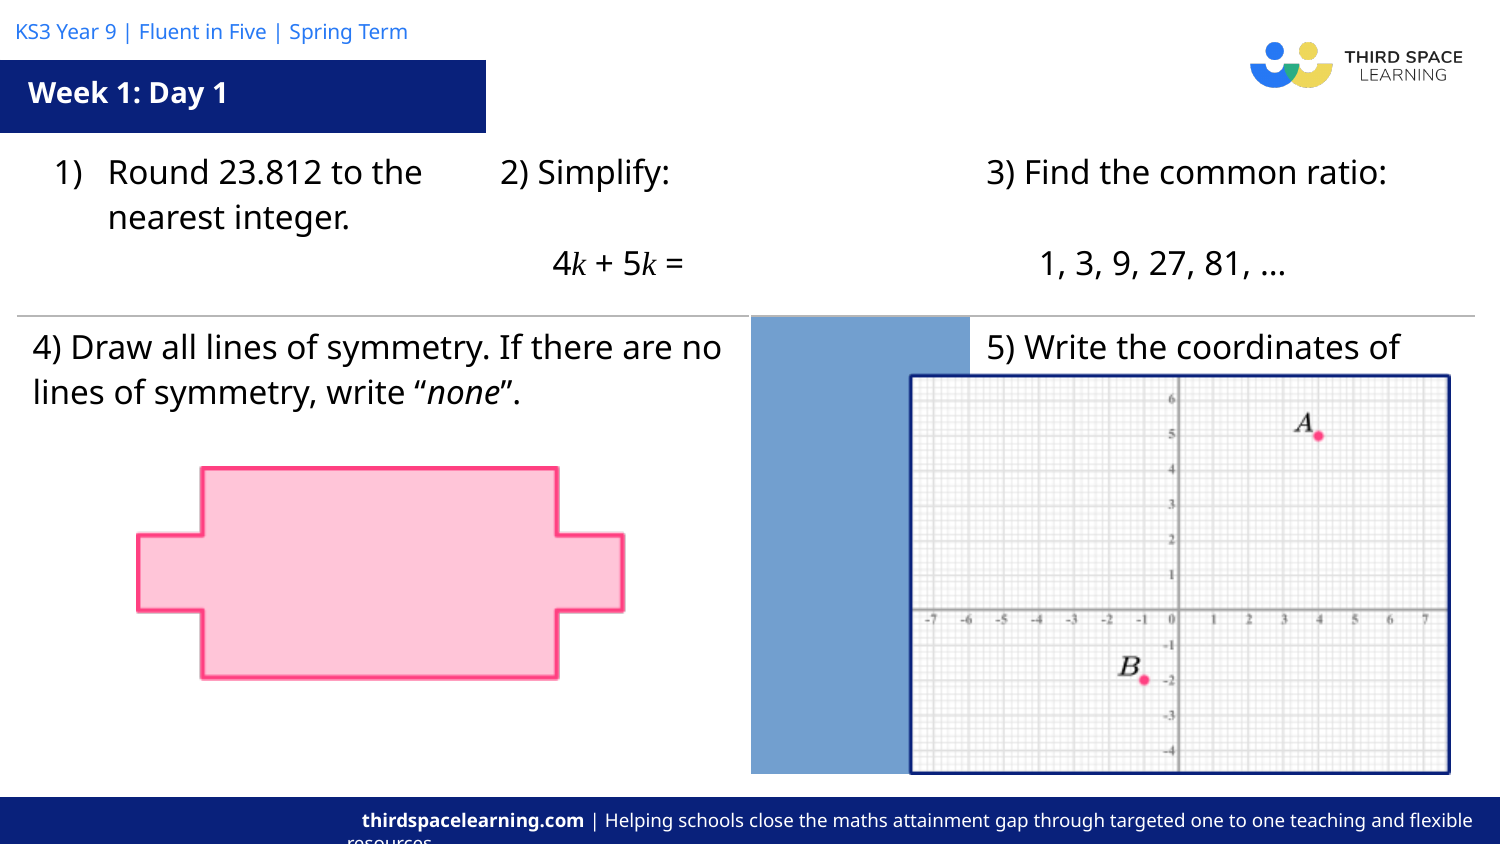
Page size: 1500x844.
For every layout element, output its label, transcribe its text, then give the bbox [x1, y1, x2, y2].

table_header 2) Simplify: 4k + 5k = [486, 142, 970, 315]
picture [1250, 33, 1465, 99]
table_cell 4) Draw all lines of symmetry. If there are no lines of symmetry, write “none”. [19, 317, 749, 774]
table_header Round 23.812 to the nearest integer. [19, 142, 484, 315]
text_box Week 1: Day 1 [13, 59, 383, 125]
picture [908, 372, 1451, 775]
table_header 3) Find the common ratio: 1, 3, 9, 27, 81, … [972, 142, 1474, 315]
table_cell 5) Write the coordinates of points A and B: [972, 317, 1474, 774]
picture [136, 466, 628, 682]
